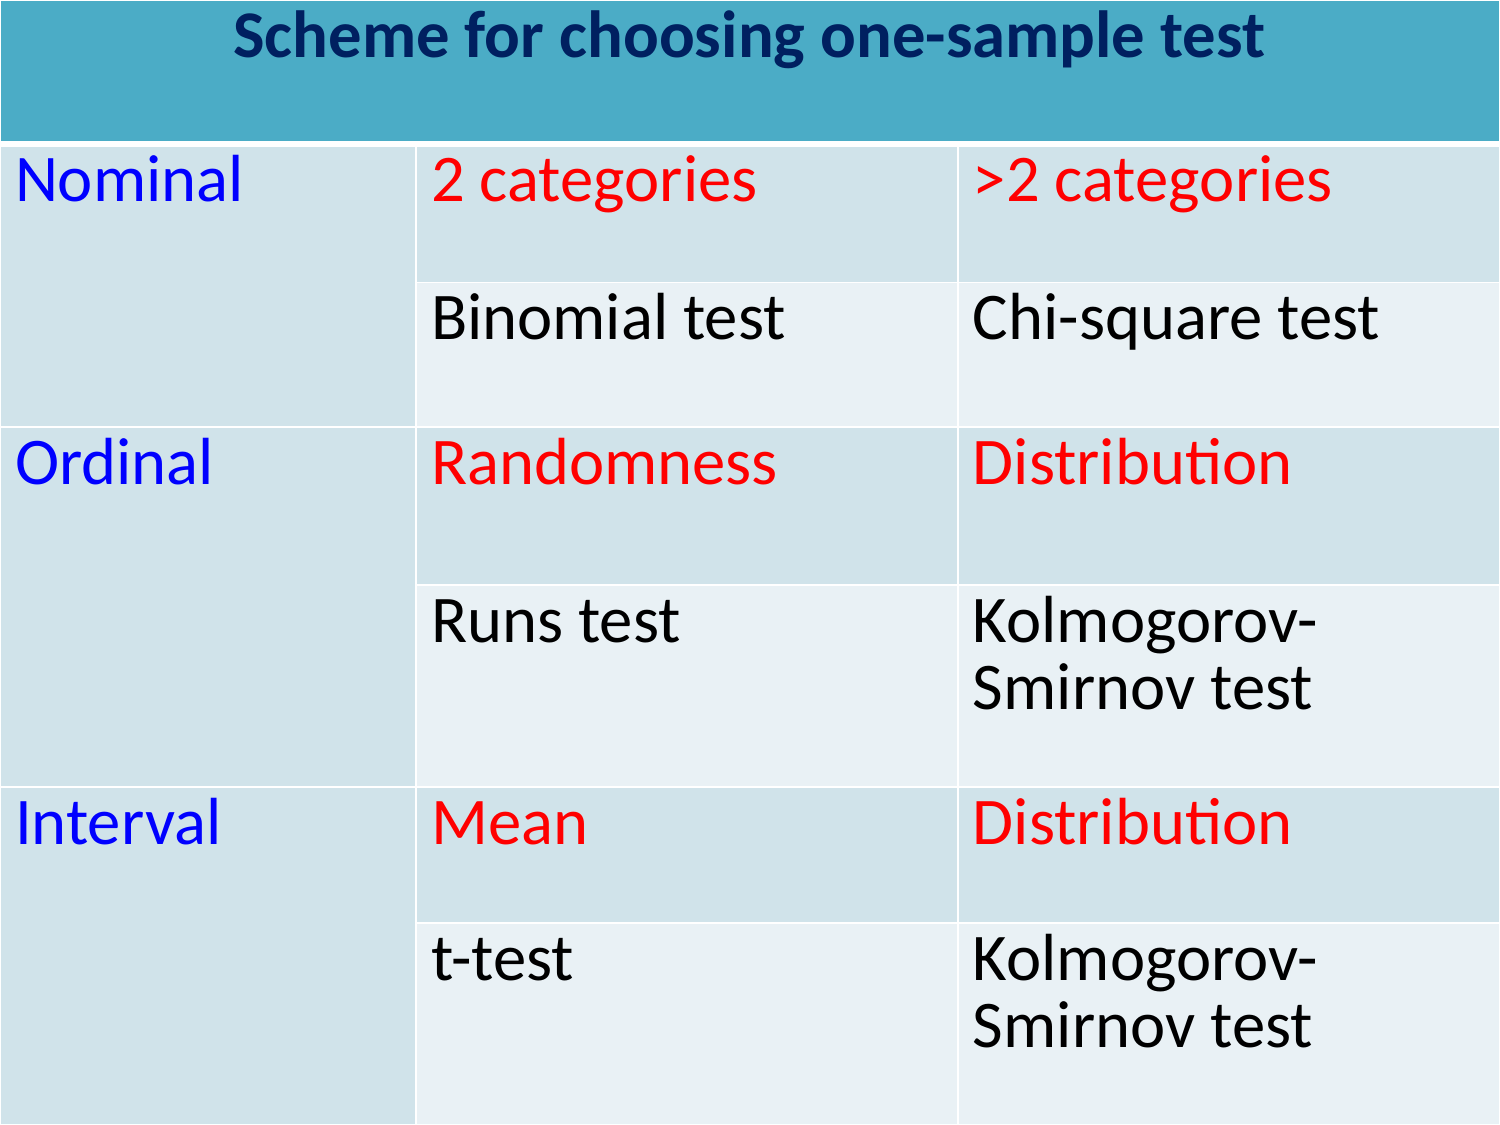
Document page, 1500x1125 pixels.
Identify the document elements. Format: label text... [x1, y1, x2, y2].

table_cell Kolmogorov-Smirnov test [959, 924, 1499, 1124]
table_cell Nominal [1, 147, 415, 426]
table_cell >2 categories [959, 147, 1499, 282]
table_cell Chi-square test [959, 283, 1499, 426]
table_cell Ordinal [1, 428, 415, 786]
table_cell Interval [1, 788, 415, 1124]
table_cell Randomness [417, 428, 957, 584]
table_cell t-test [417, 924, 957, 1124]
table_cell Runs test [417, 586, 957, 786]
table_cell Kolmogorov-Smirnov test [959, 586, 1499, 786]
table_cell Mean [417, 788, 957, 922]
table_cell Distribution [959, 788, 1499, 922]
table_header Scheme for choosing one-sample test [1, 1, 1499, 141]
table_cell Binomial test [417, 283, 957, 426]
table_cell 2 categories [417, 147, 957, 282]
table_cell Distribution [959, 428, 1499, 584]
